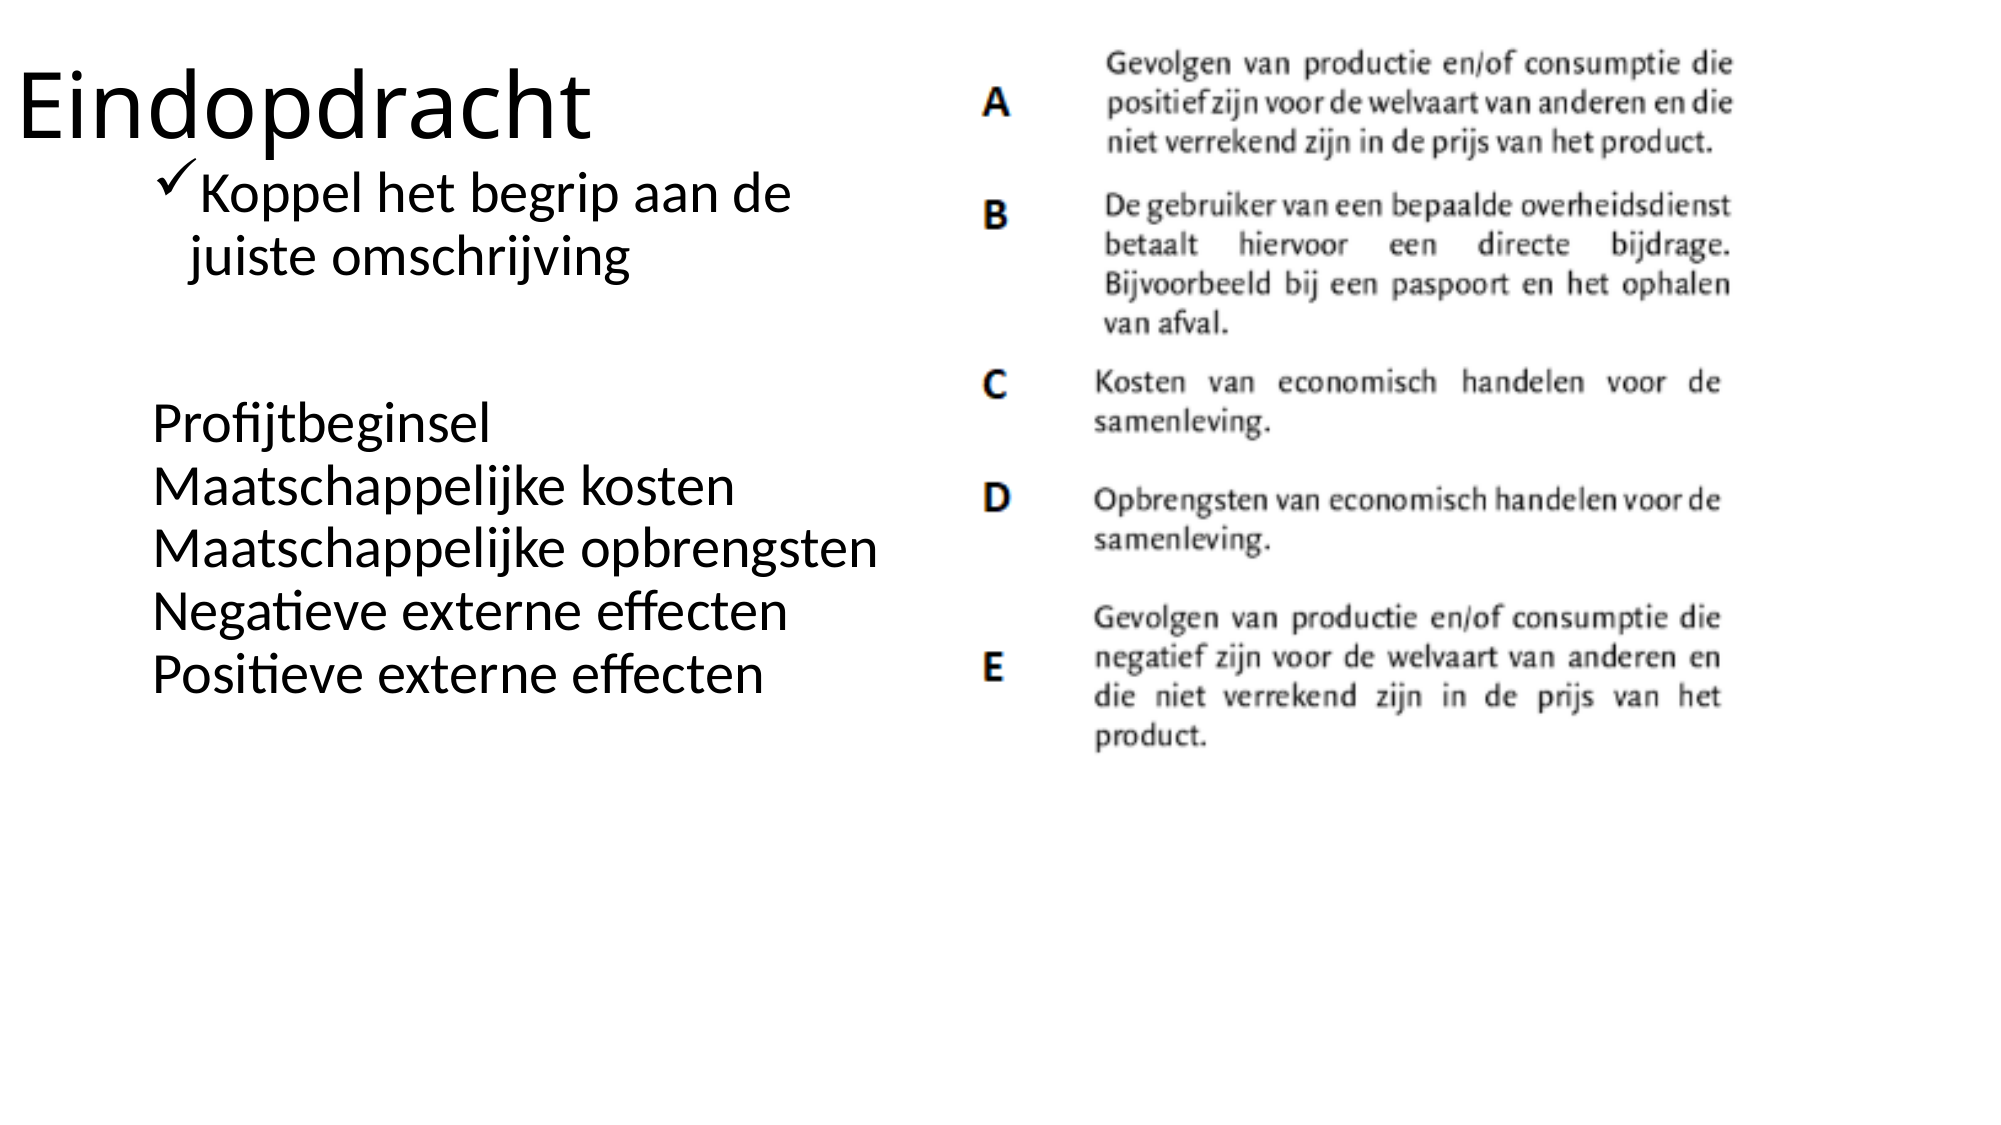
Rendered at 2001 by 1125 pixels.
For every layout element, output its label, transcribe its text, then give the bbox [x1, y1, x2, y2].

title Eindopdracht [0, 0, 2000, 218]
list Koppel het begrip aan de juiste omschrijving Profijtbeginsel Maatschappelijke kosten Maatschappelijke opbrengsten Negatieve externe effecten Positieve externe effecten [137, 154, 1964, 1125]
picture [963, 31, 1764, 763]
